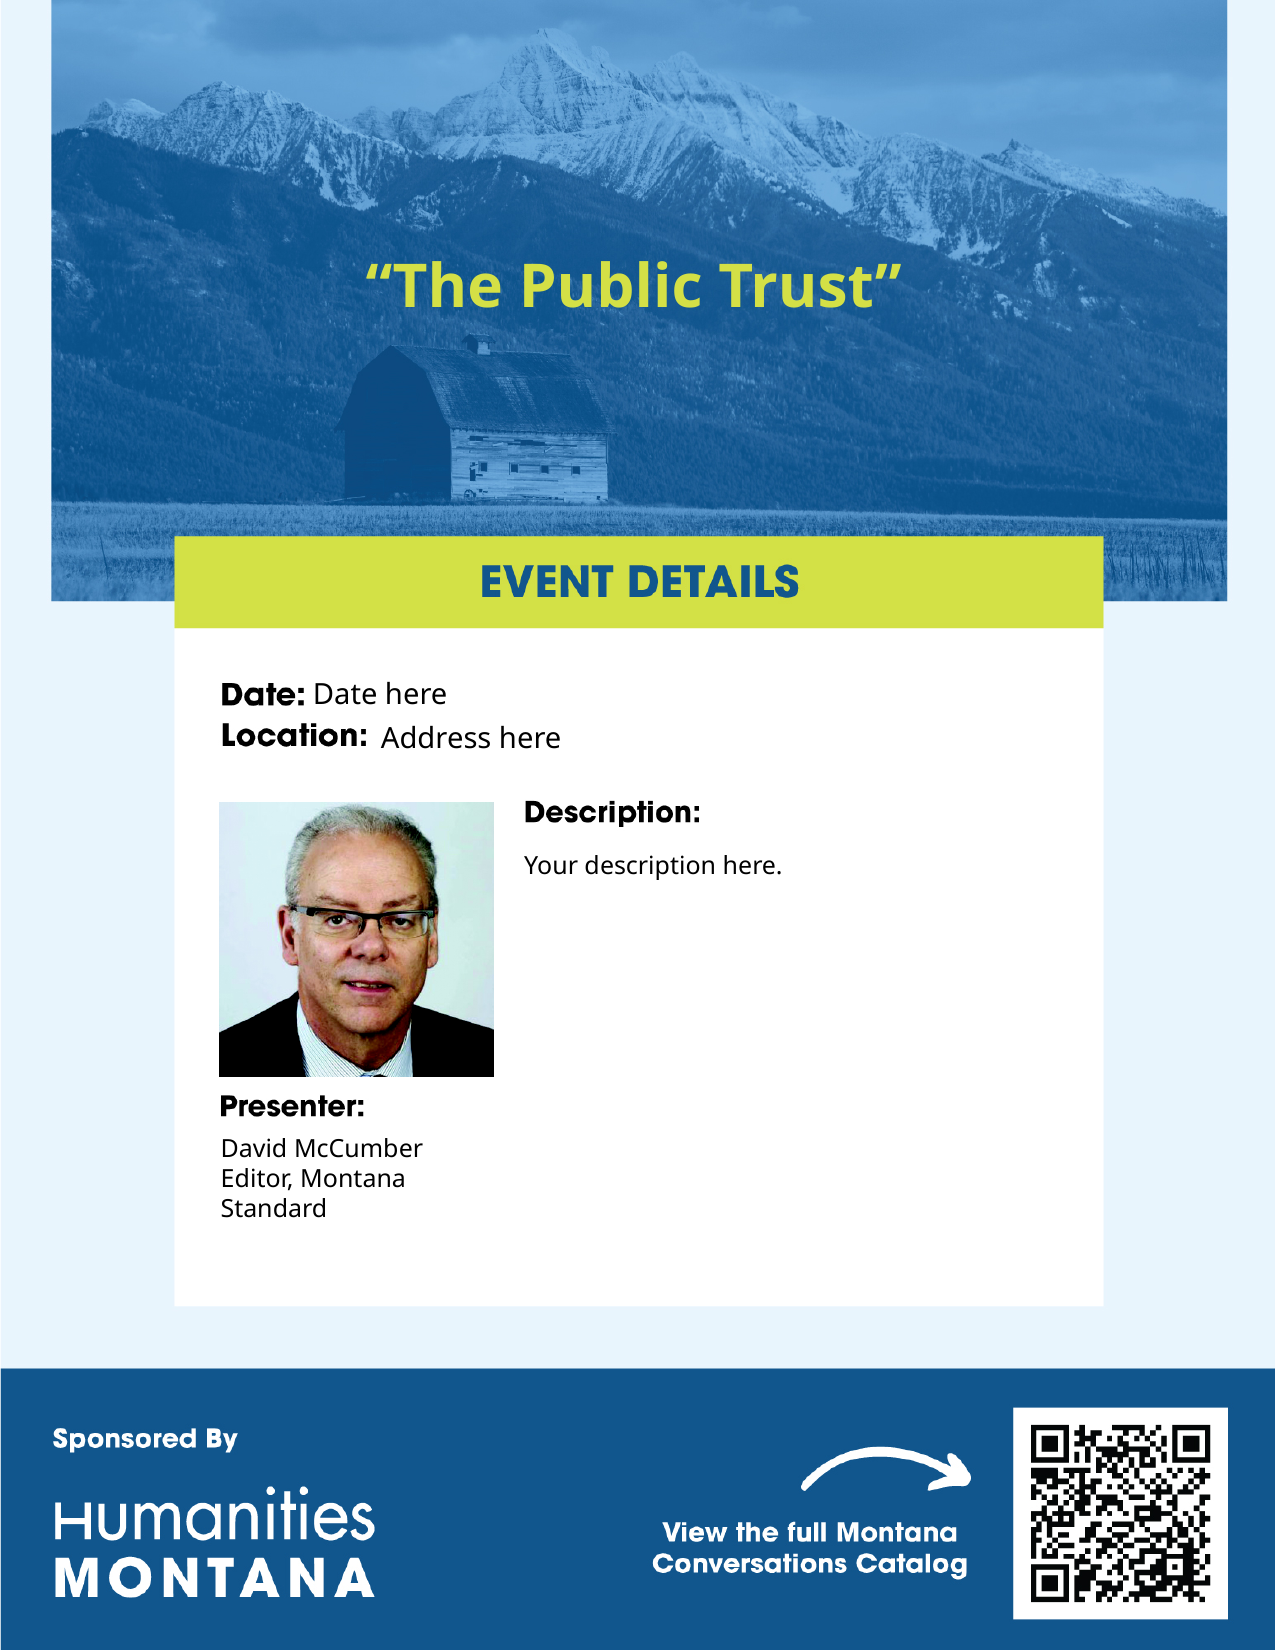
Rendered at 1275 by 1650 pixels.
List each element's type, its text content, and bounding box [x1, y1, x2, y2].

text_box [169, 132, 1099, 166]
text_box Your description here. [509, 834, 1033, 895]
text_box Date here [297, 660, 932, 726]
text_box David McCumber Editor, Montana Standard [205, 1117, 480, 1238]
picture [0, 0, 1275, 1650]
text_box Address here [365, 704, 1233, 770]
text_box [159, 166, 1099, 233]
text_box “The Public Trust” [169, 232, 1099, 335]
